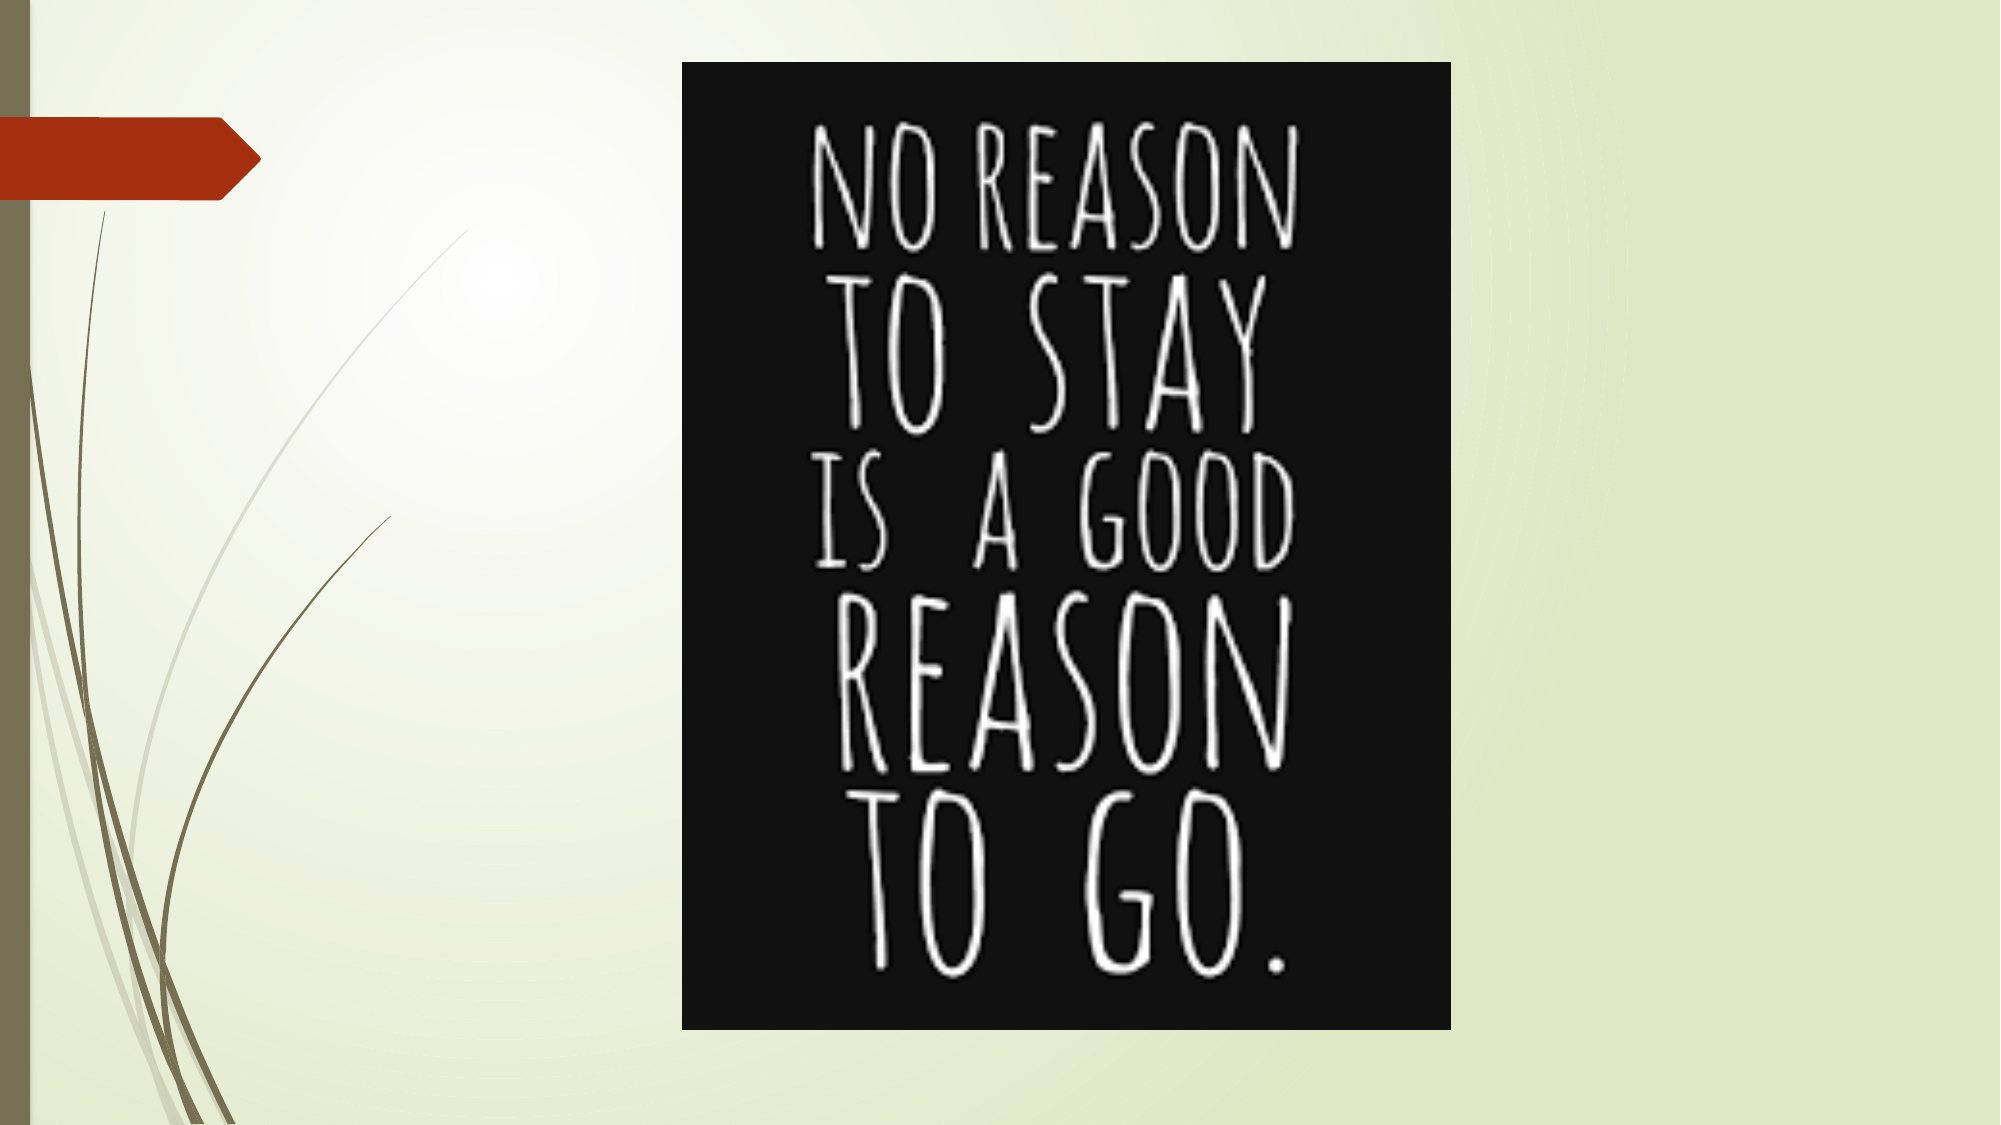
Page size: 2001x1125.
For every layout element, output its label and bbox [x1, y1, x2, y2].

picture [682, 61, 1451, 1031]
